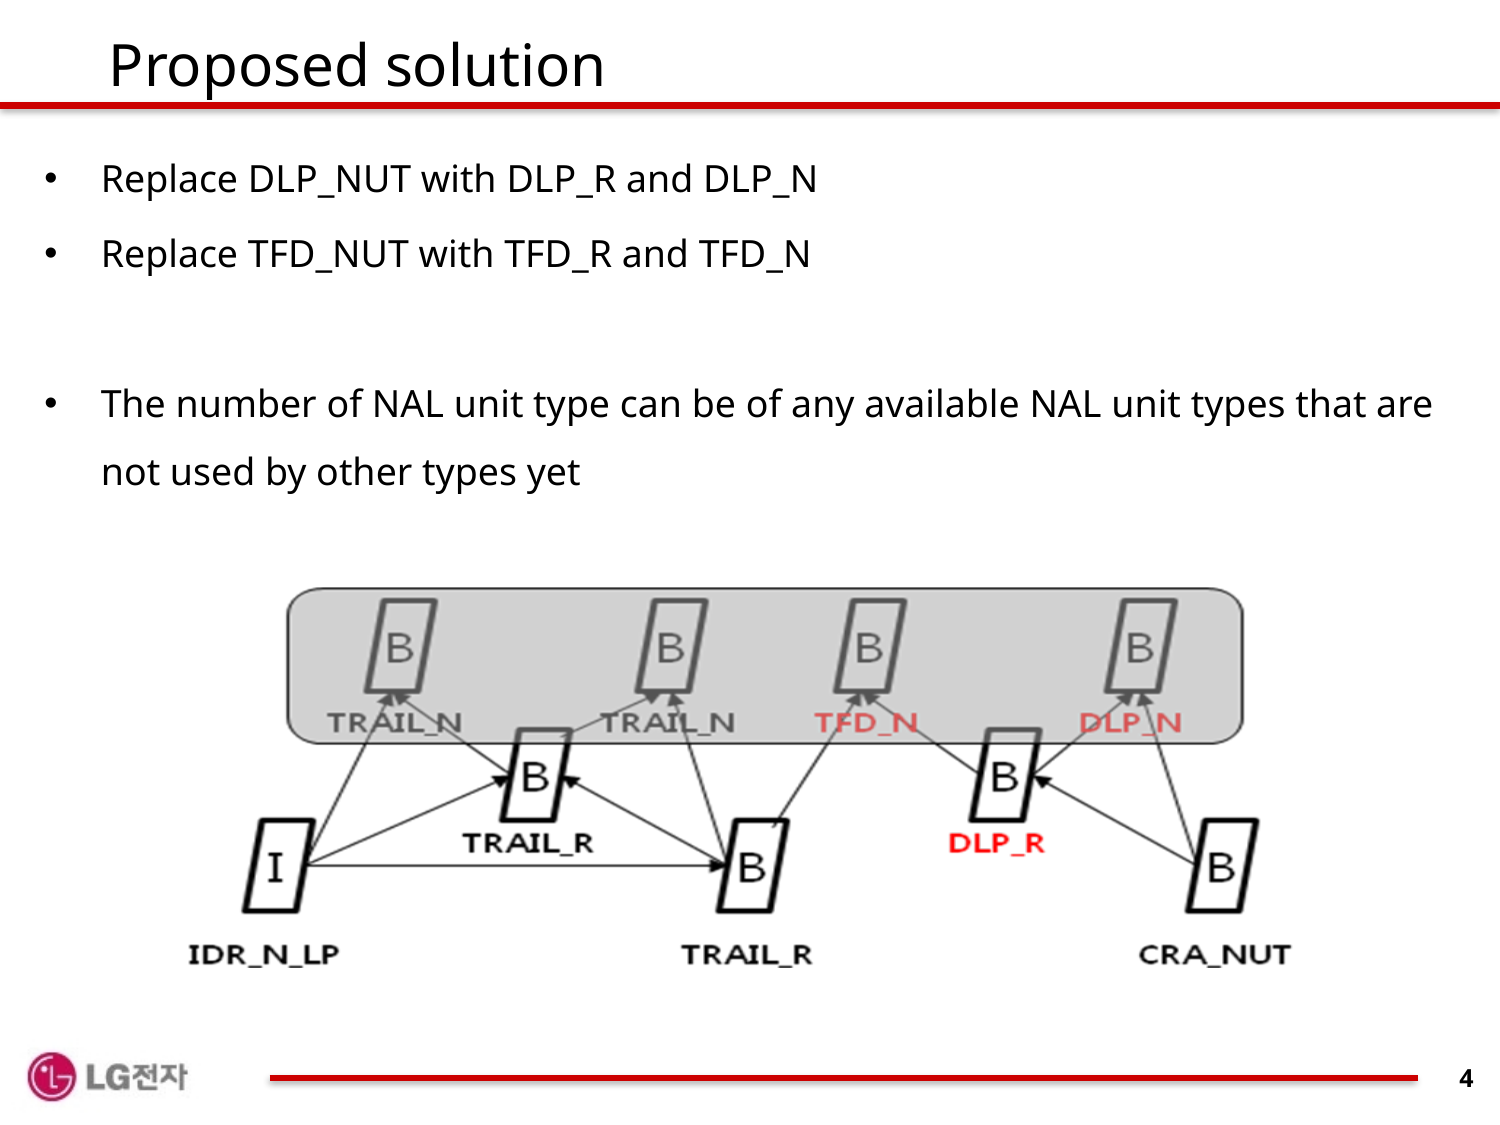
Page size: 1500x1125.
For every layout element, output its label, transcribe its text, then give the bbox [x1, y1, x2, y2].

slide_number 4 [1417, 1054, 1489, 1114]
title Proposed solution [93, 32, 1243, 94]
picture [159, 585, 1329, 977]
picture [0, 1037, 249, 1125]
list Replace DLP_NUT with DLP_R and DLP_N Replace TFD_NUT with TFD_R and TFD_N The number of NAL unit type can be of any available NAL unit types that are not used by other types yet [29, 125, 1471, 398]
